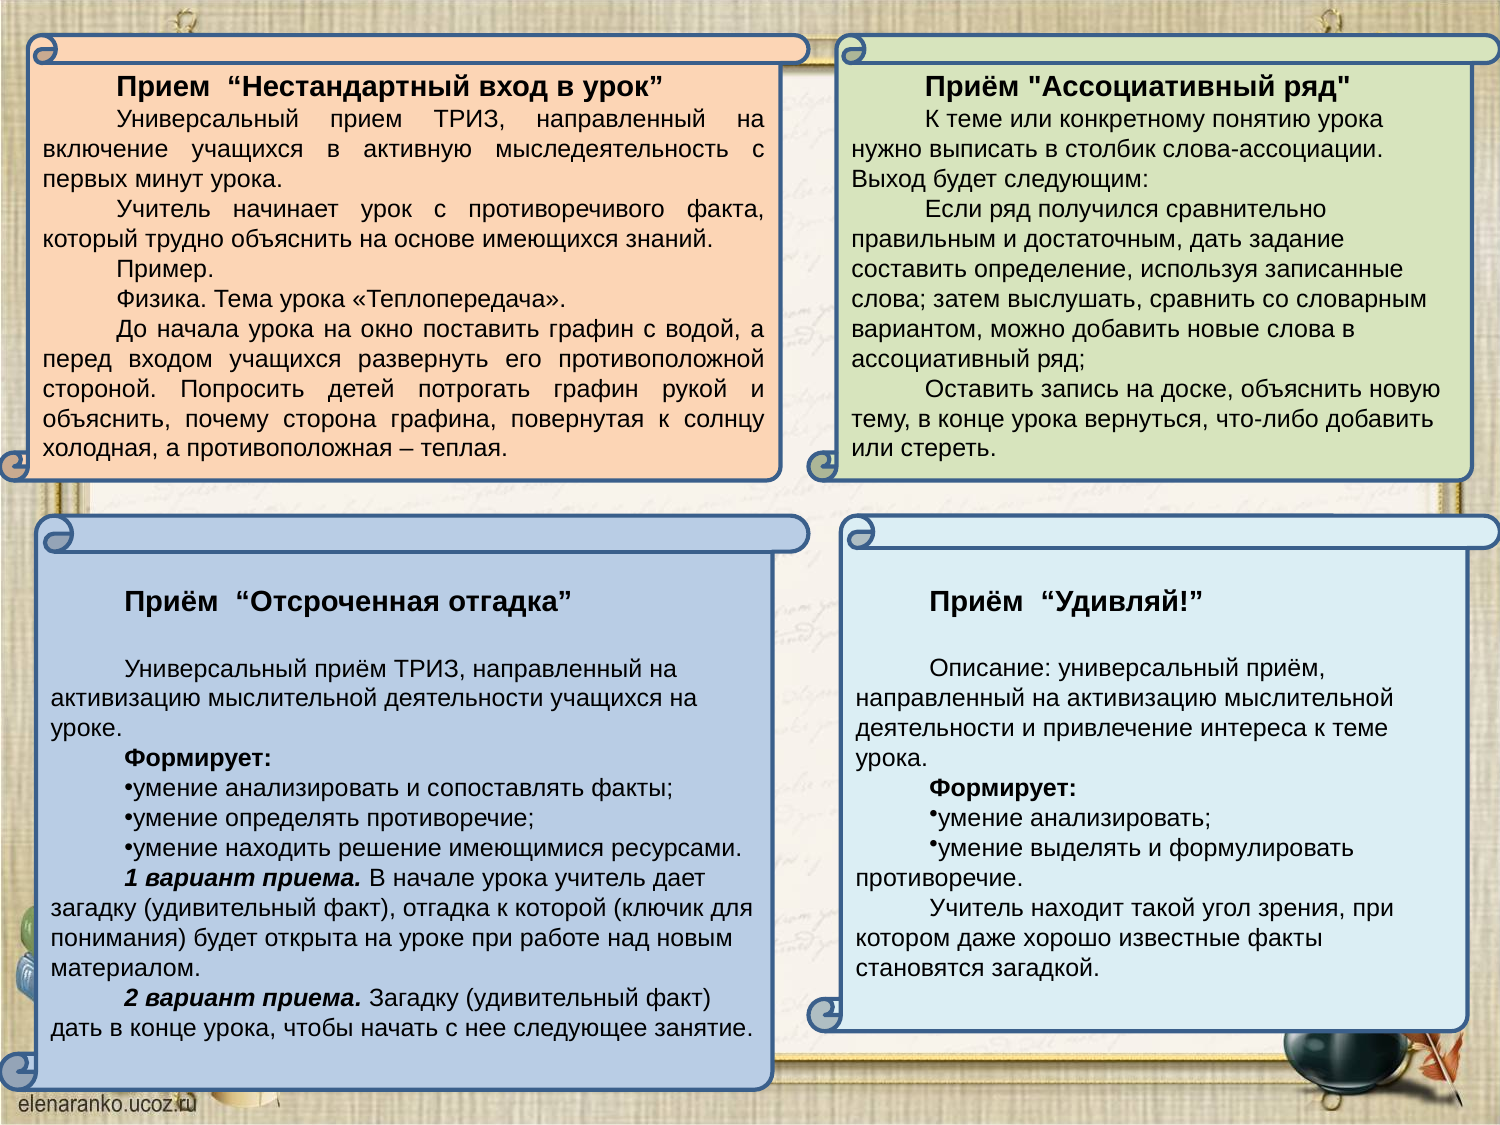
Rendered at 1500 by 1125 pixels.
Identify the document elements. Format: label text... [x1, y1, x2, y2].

text_box Приём “Отсроченная отгадка” Универсальный приём ТРИЗ, направленный на активизацию мыслительной деятельности учащихся на уроке. Формирует: умение анализировать и сопоставлять факты; умение определять противоречие; умение находить решение имеющимися ресурсами. 1 вариант приема. В начале урока учитель дает загадку (удивительный факт), отгадка к которой (ключик для понимания) будет открыта на уроке при работе над новым материалом. 2 вариант приема. Загадку (удивительный факт) дать в конце урока, чтобы начать с нее следующее занятие. [0, 513, 811, 1092]
text_box Приём “Удивляй!” Описание: универсальный приём, направленный на активизацию мыслительной деятельности и привлечение интереса к теме урока. Формирует: умение анализировать; умение выделять и формулировать противоречие. Учитель находит такой угол зрения, при котором даже хорошо известные факты становятся загадкой. [806, 513, 1500, 1034]
text_box Прием “Нестандартный вход в урок” Универсальный прием ТРИЗ, направленный на включение учащихся в активную мыследеятельность с первых минут урока. Учитель начинает урок с противоречивого факта, который трудно объяснить на основе имеющихся знаний. Пример. Физика. Тема урока «Теплопередача». До начала урока на окно поставить графин с водой, а перед входом учащихся развернуть его противоположной стороной. Попросить детей потрогать графин рукой и объяснить, почему сторона графина, повернутая к солнцу холодная, а противоположная – теплая. [0, 32, 811, 483]
text_box Приём "Ассоциативный ряд" К теме или конкретному понятию урока нужно выписать в столбик слова-ассоциации. Выход будет следующим: Если ряд получился сравнительно правильным и достаточным, дать задание составить определение, используя записанные слова; затем выслушать, сравнить со словарным вариантом, можно добавить новые слова в ассоциативный ряд; Оставить запись на доске, объяснить новую тему, в конце урока вернуться, что-либо добавить или стереть. [806, 32, 1500, 483]
picture [0, 0, 1500, 1125]
